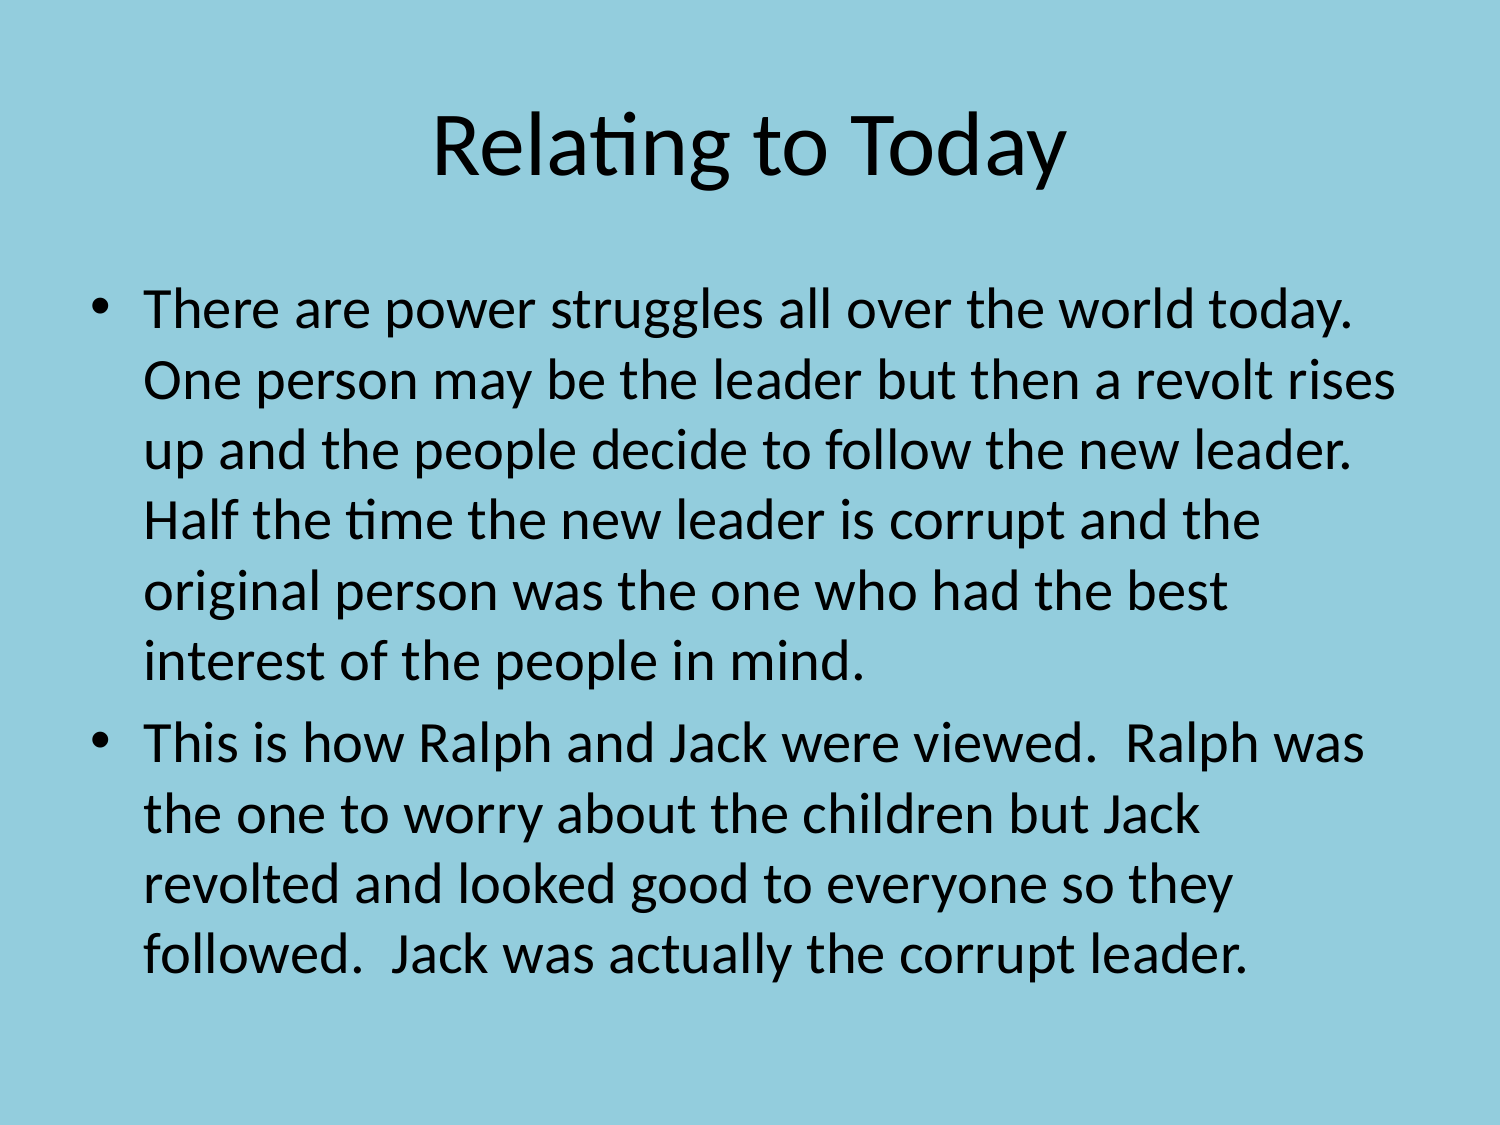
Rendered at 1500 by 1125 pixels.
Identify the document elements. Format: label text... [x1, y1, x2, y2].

list There are power struggles all over the world today. One person may be the leader but then a revolt rises up and the people decide to follow the new leader. Half the time the new leader is corrupt and the original person was the one who had the best interest of the people in mind. This is how Ralph and Jack were viewed. Ralph was the one to worry about the children but Jack revolted and looked good to everyone so they followed. Jack was actually the corrupt leader. [75, 262, 1425, 1005]
title Relating to Today [75, 45, 1425, 233]
